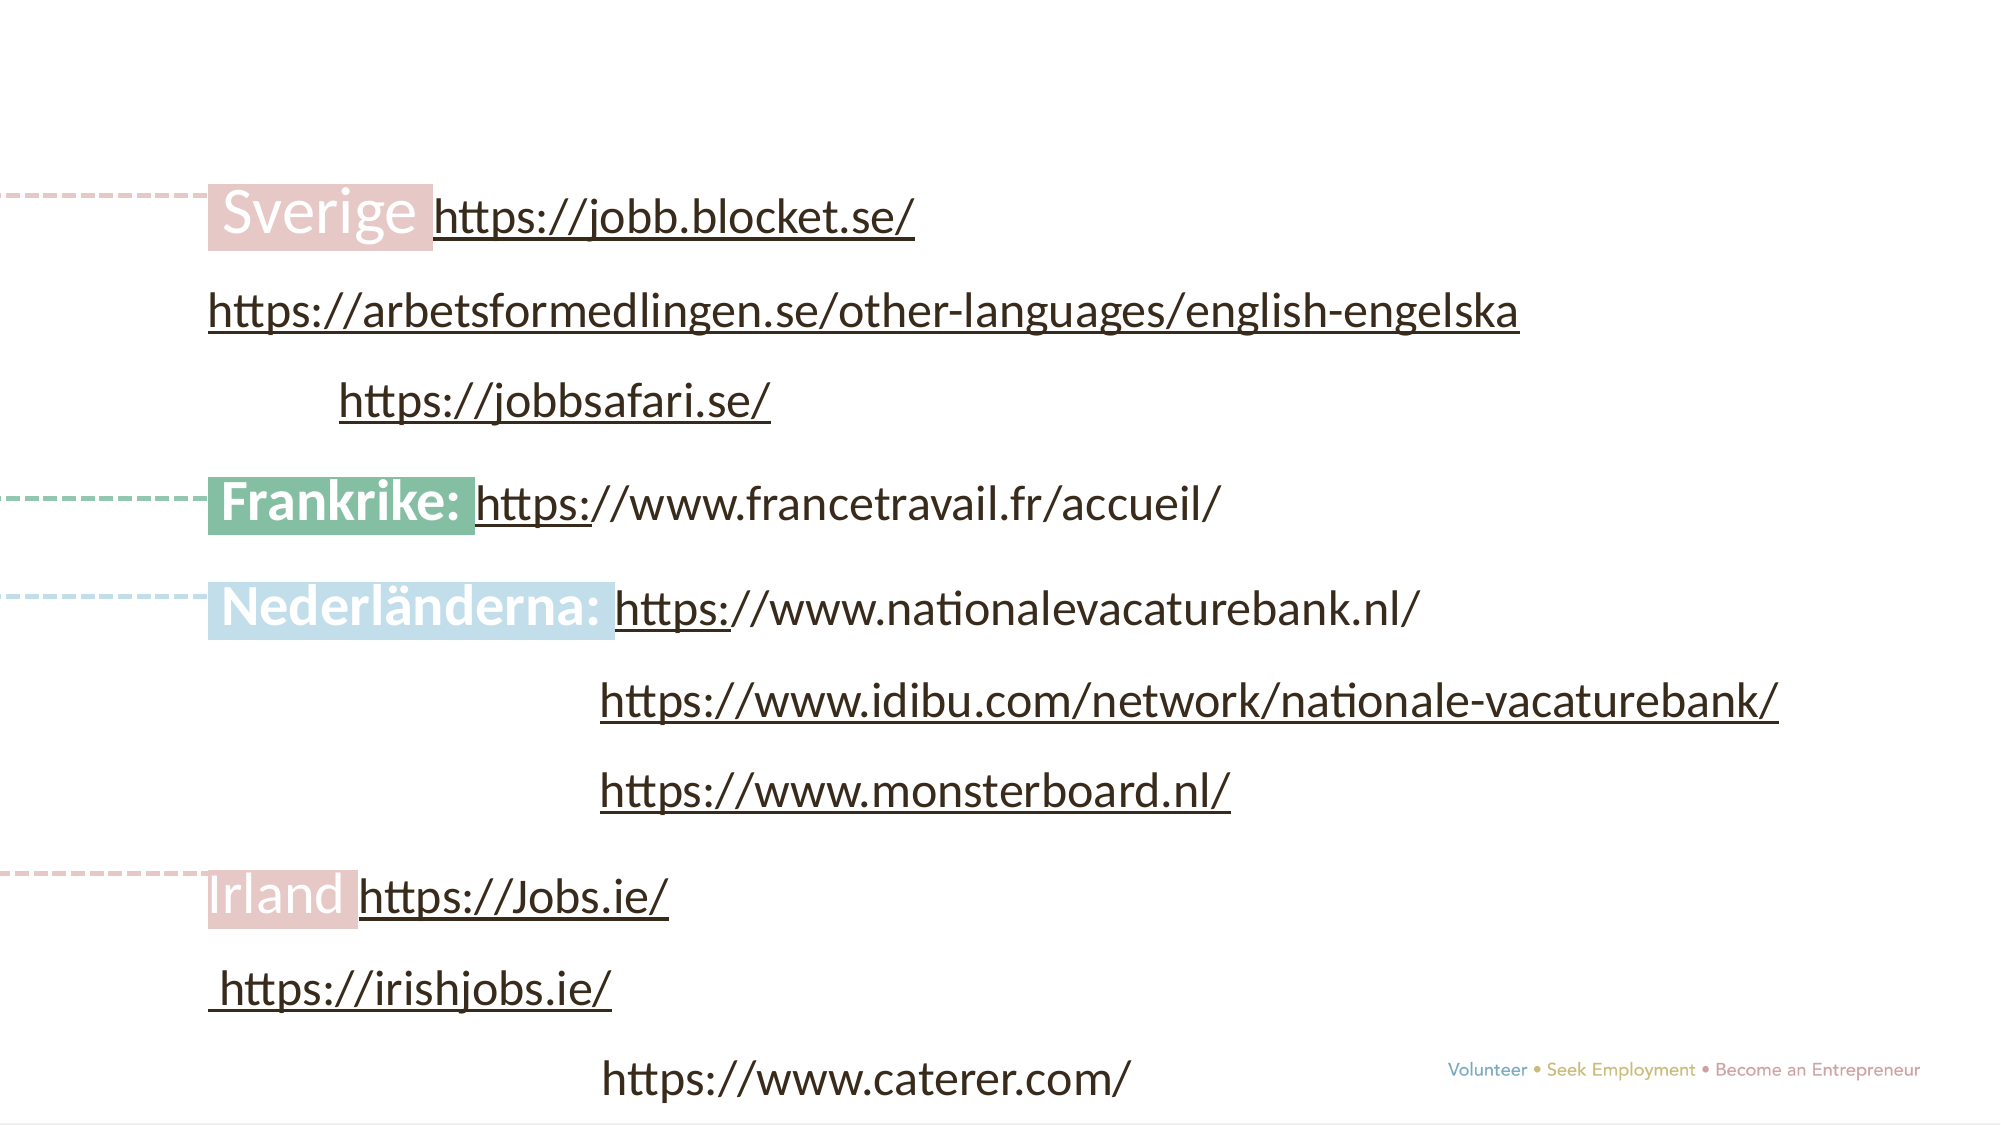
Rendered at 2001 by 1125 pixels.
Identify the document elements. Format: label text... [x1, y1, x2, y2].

picture [1609, 1046, 1971, 1103]
text_box Irland https://Jobs.ie/ https://irishjobs.ie/ https://www.caterer.com/ [191, 813, 1609, 1113]
text_box Sverige https://jobb.blocket.se/ https://arbetsformedlingen.se/other-languages/english-engelska https://jobbsafari.se/ Frankrike: https://www.francetravail.fr/accueil/ Nederländerna: https://www.nationalevacaturebank.nl/ https://www.idibu.com/network/nationale-vacaturebank/ https://www.monsterboard.nl/ [191, 119, 2000, 915]
